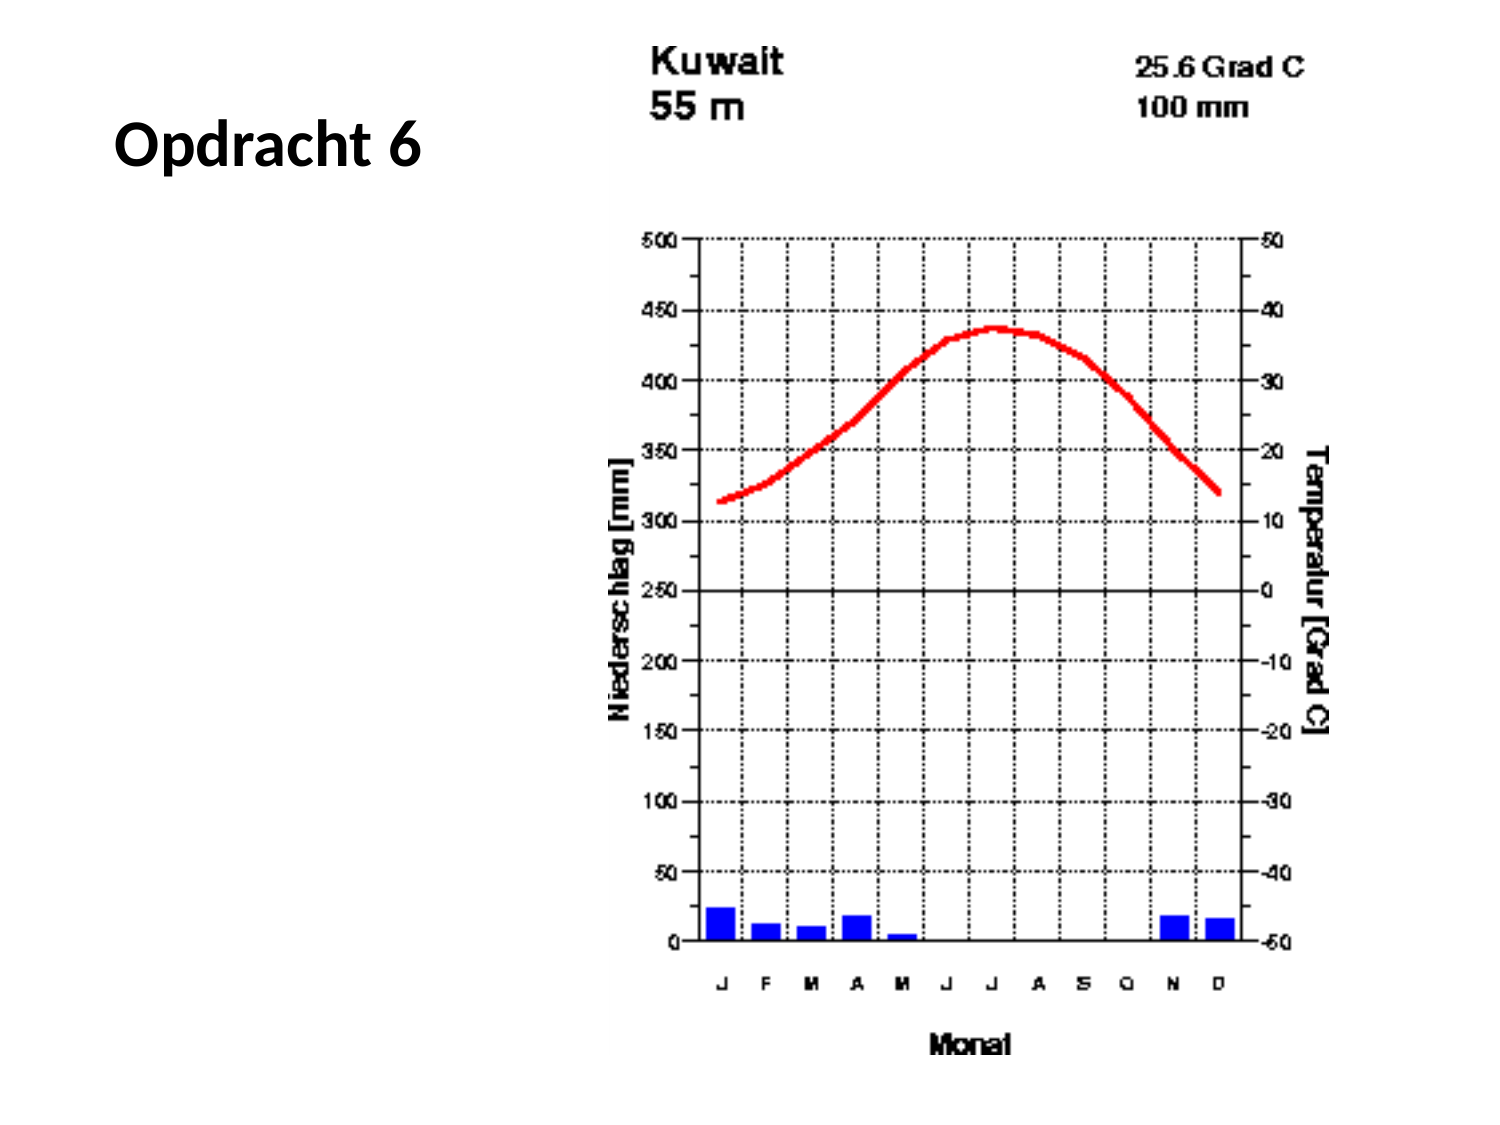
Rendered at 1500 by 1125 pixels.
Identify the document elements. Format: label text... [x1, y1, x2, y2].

picture [608, 45, 1330, 1056]
text_box Opdracht 6 [100, 92, 502, 187]
